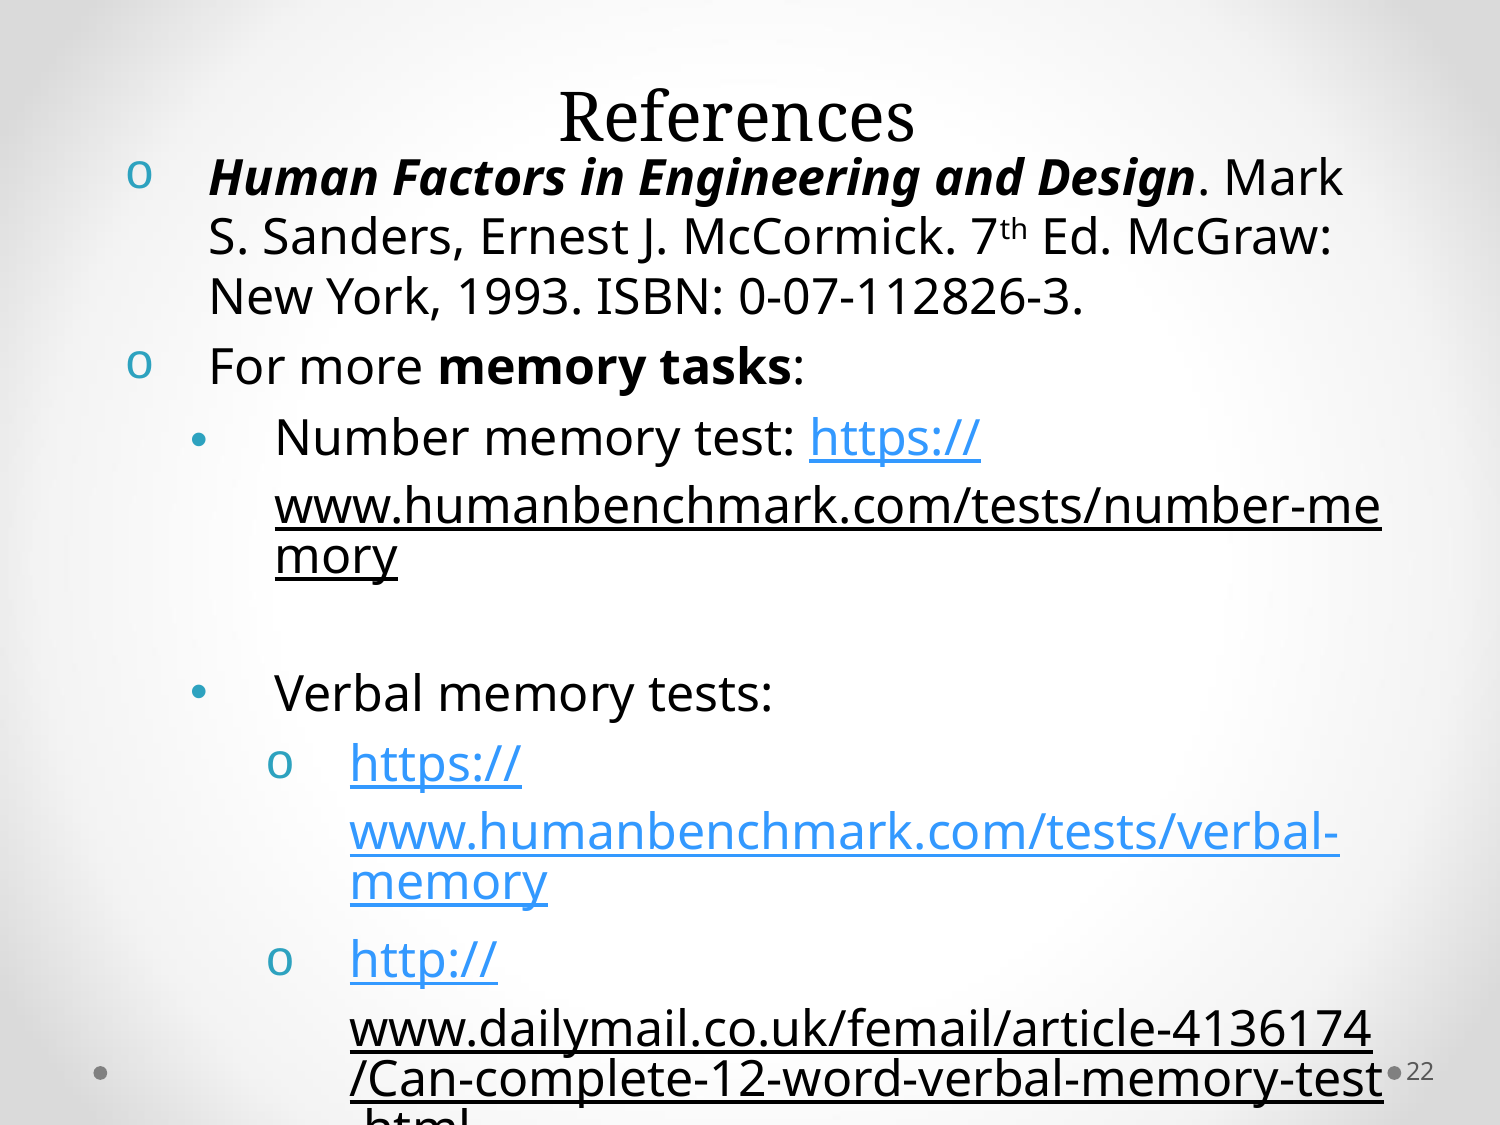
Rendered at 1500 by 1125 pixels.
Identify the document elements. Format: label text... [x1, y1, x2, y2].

slide_number 22 [1401, 1042, 1494, 1103]
picture [0, 0, 1500, 1125]
list Human Factors in Engineering and Design. Mark S. Sanders, Ernest J. McCormick. 7th Ed. McGraw: New York, 1993. ISBN: 0-07-112826-3. For more memory tasks: Number memory test: https://www.humanbenchmark.com/tests/number-memory Verbal memory tests: https://www.humanbenchmark.com/tests/verbal-memory http://www.dailymail.co.uk/femail/article-4136174/Can-complete-12-word-verbal-memory-test.html [50, 137, 1400, 1113]
title References [62, 62, 1413, 163]
